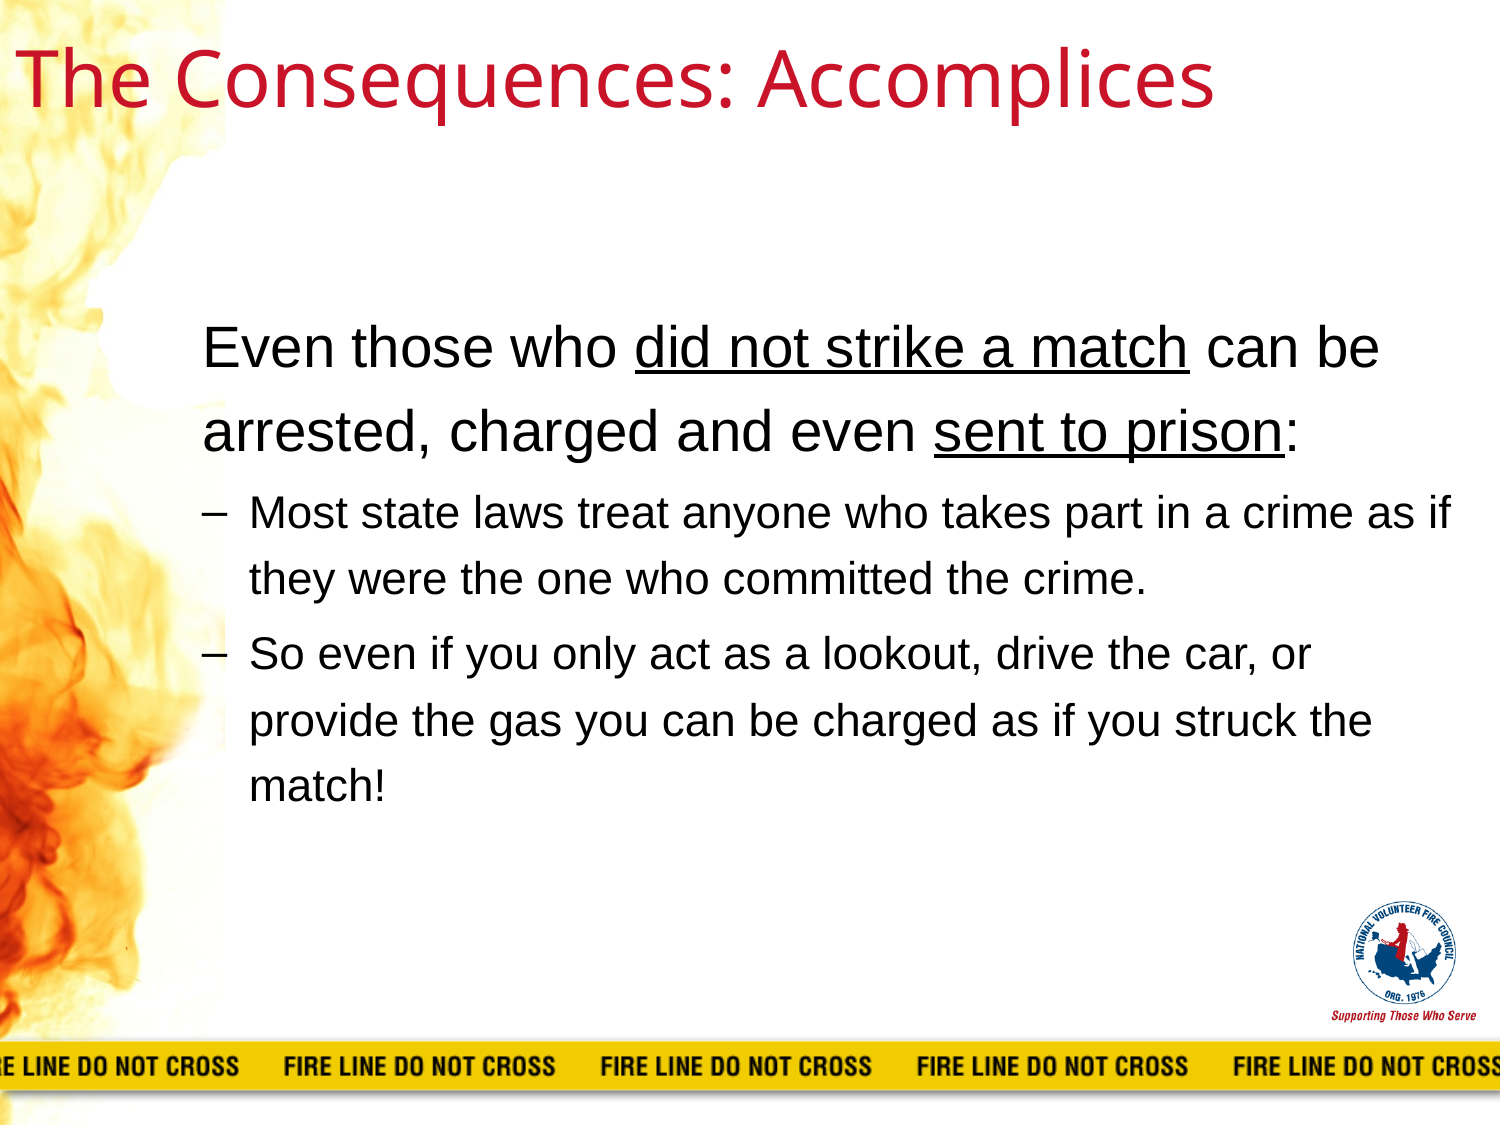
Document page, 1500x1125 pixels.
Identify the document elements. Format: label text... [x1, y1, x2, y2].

list Even those who did not strike a match can be arrested, charged and even sent to prison: Most state laws treat anyone who takes part in a crime as if they were the one who committed the crime. So even if you only act as a lookout, drive the car, or provide the gas you can be charged as if you struck the match! [229, 287, 1488, 960]
title The Consequences: Accomplices [227, 1, 1476, 150]
picture [0, 0, 1500, 1125]
